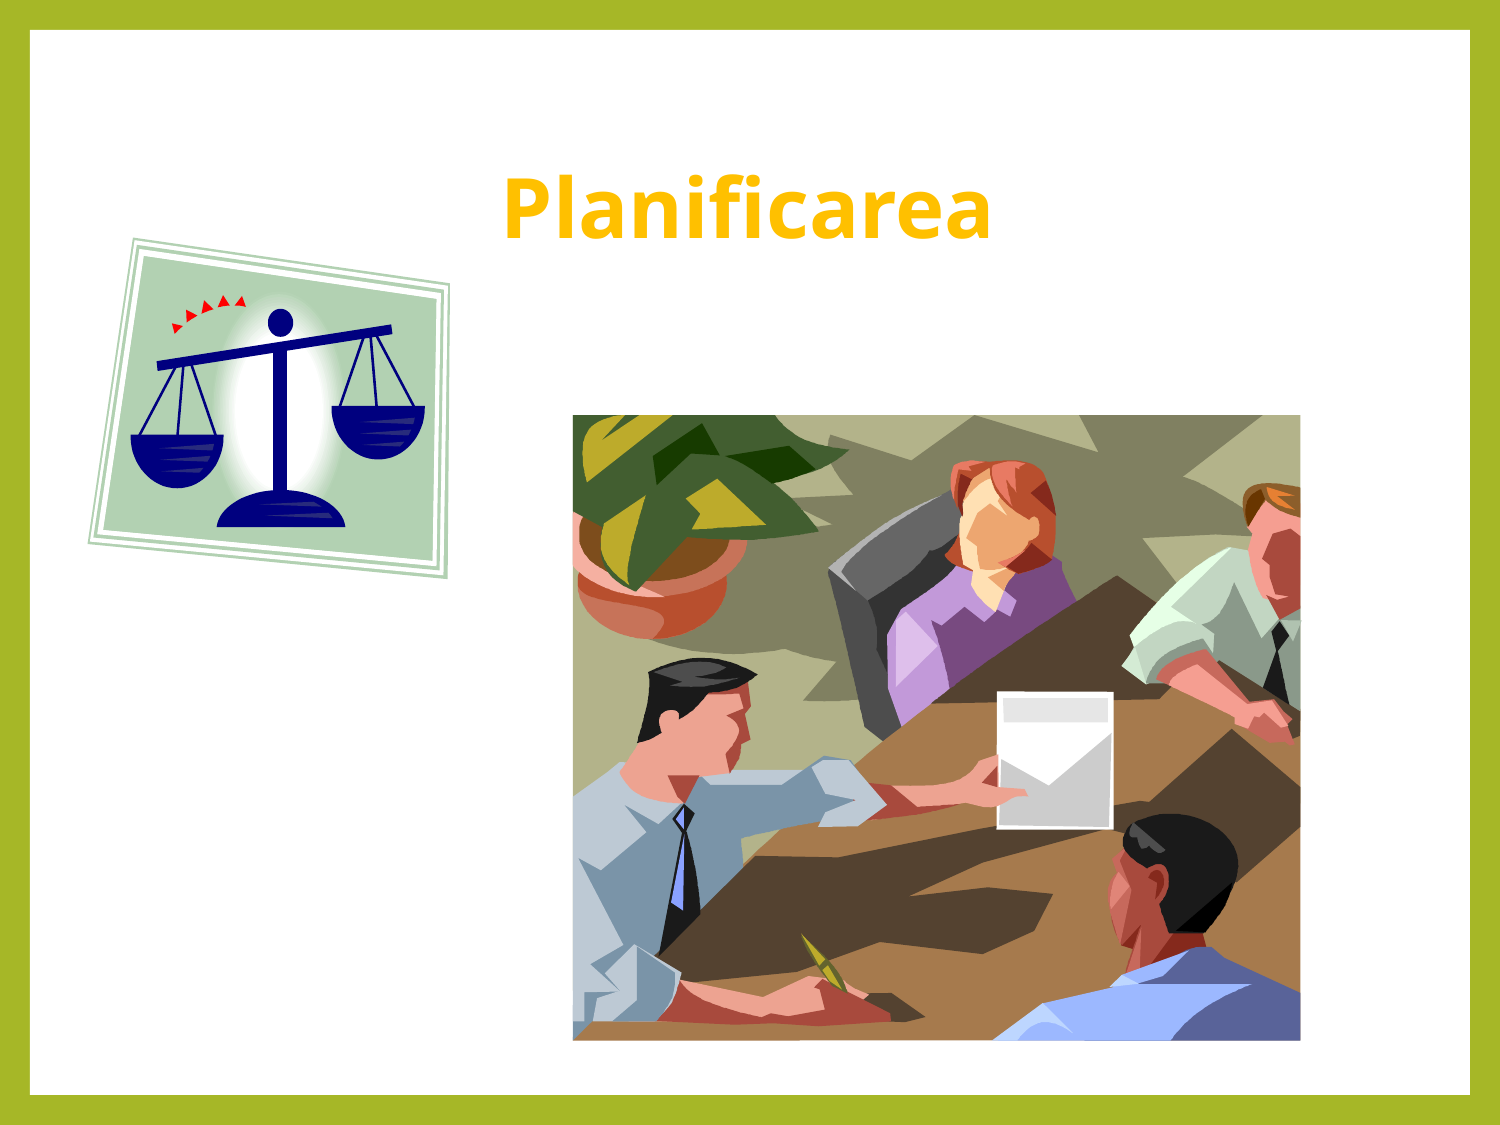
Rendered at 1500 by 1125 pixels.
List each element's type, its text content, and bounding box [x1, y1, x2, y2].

title Planificarea [140, 99, 1356, 323]
picture [87, 237, 451, 580]
picture [572, 407, 1311, 1049]
